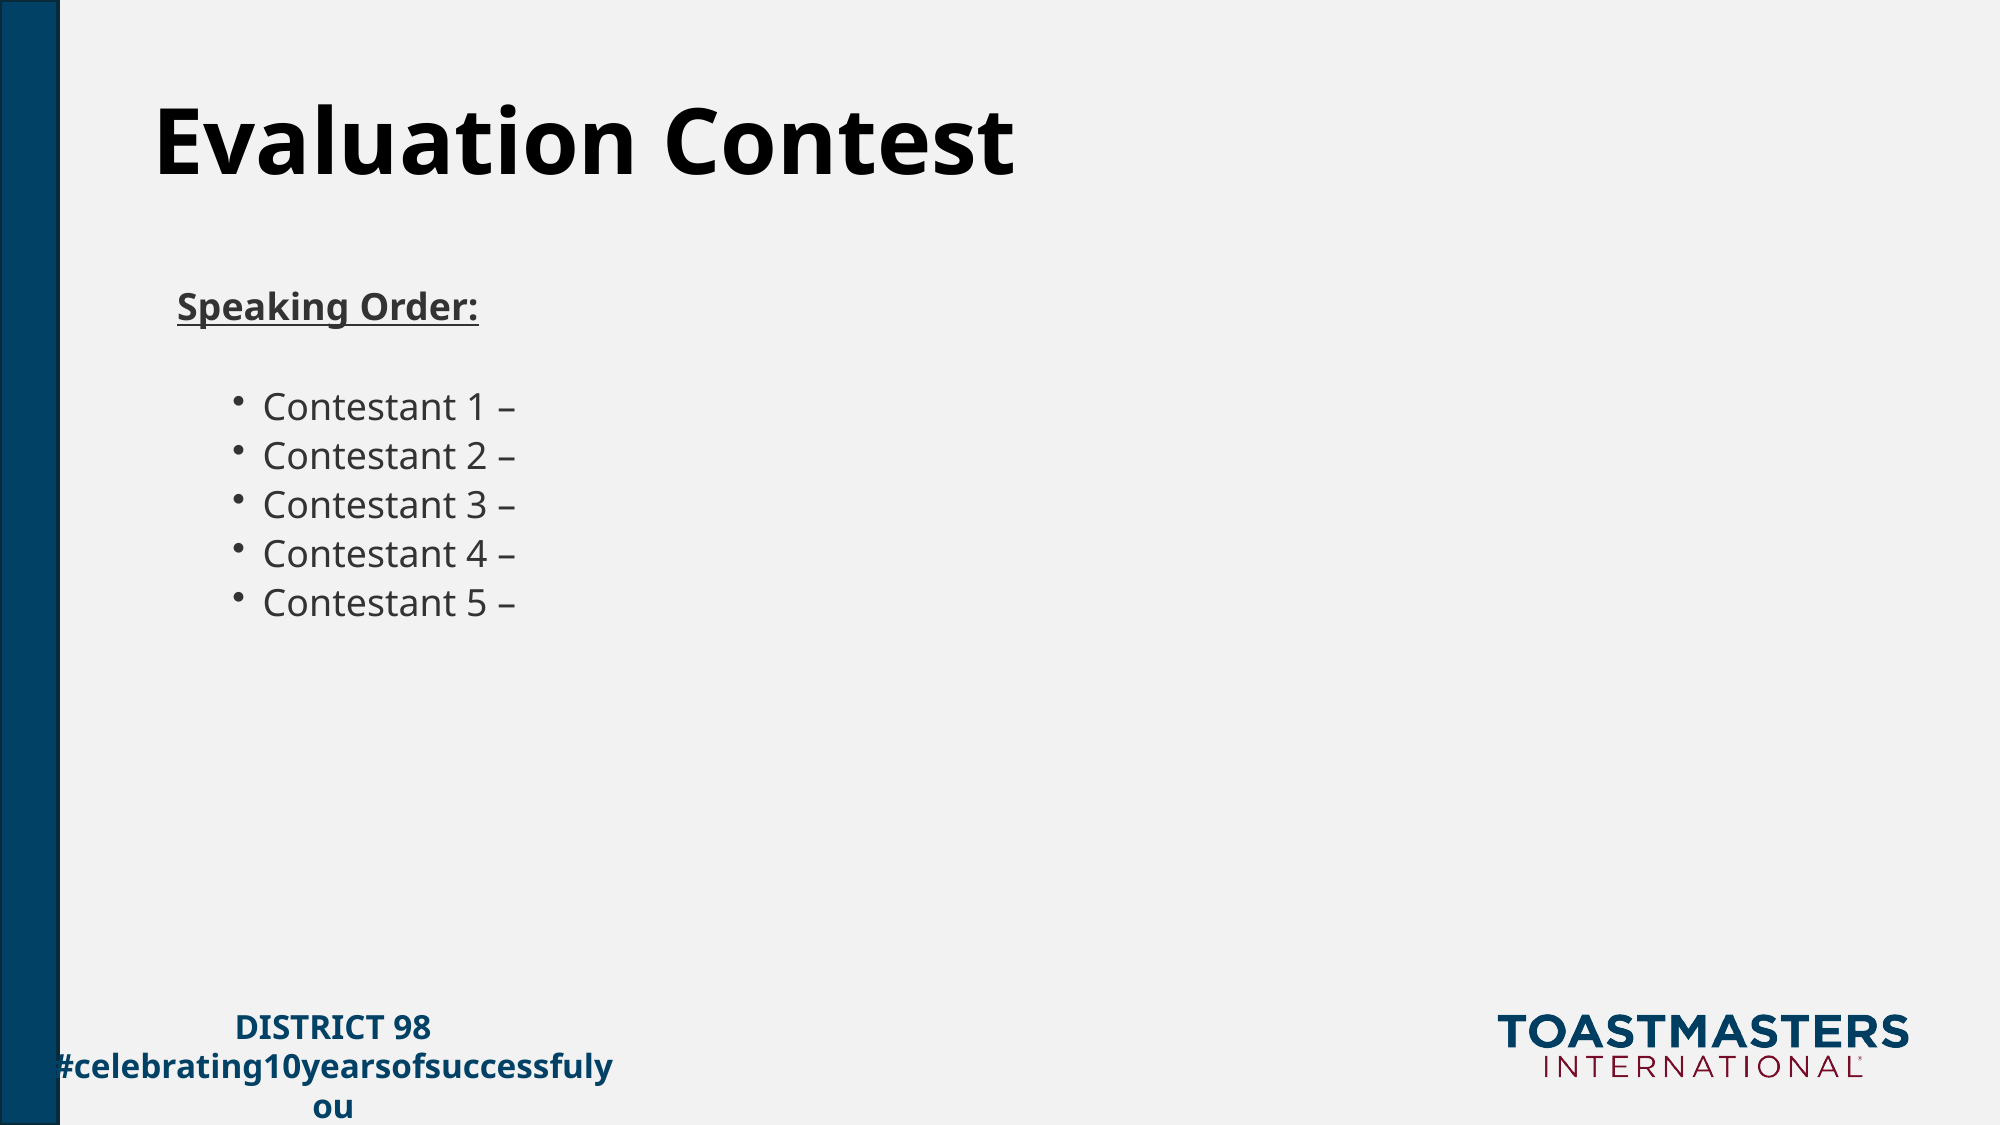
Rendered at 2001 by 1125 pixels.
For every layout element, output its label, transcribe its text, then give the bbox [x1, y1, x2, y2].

text_box Speaking Order: Contestant 1 – Contestant 2 – Contestant 3 – Contestant 4 – Contestant 5 – [175, 268, 854, 625]
text_box DISTRICT 98 #celebrating10yearsofsuccessfulyou [28, 998, 638, 1125]
picture [1383, 631, 2000, 1125]
text_box [0, 0, 60, 1125]
title Evaluation Contest [137, 59, 1944, 229]
